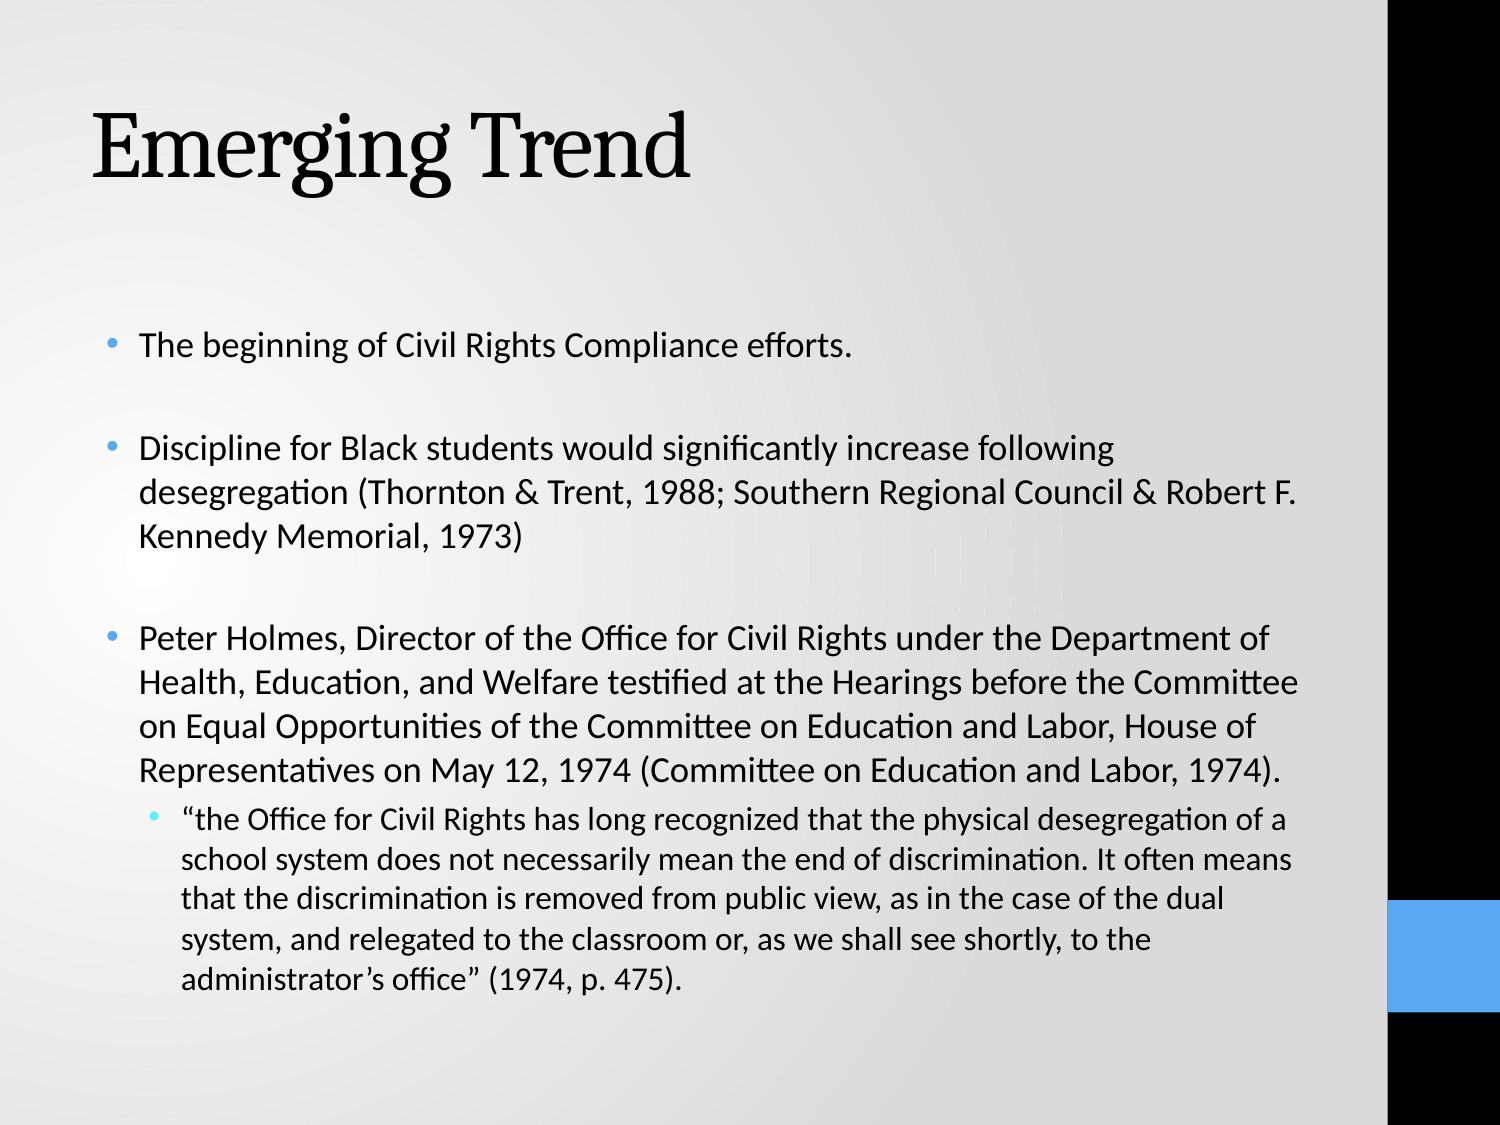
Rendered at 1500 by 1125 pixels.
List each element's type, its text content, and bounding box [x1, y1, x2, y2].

title Emerging Trend [75, 45, 1325, 233]
list The beginning of Civil Rights Compliance efforts. Discipline for Black students would significantly increase following desegregation (Thornton & Trent, 1988; Southern Regional Council & Robert F. Kennedy Memorial, 1973) Peter Holmes, Director of the Office for Civil Rights under the Department of Health, Education, and Welfare testified at the Hearings before the Committee on Equal Opportunities of the Committee on Education and Labor, House of Representatives on May 12, 1974 (Committee on Education and Labor, 1974). “the Office for Civil Rights has long recognized that the physical desegregation of a school system does not necessarily mean the end of discrimination. It often means that the discrimination is removed from public view, as in the case of the dual system, and relegated to the classroom or, as we shall see shortly, to the administrator’s office” (1974, p. 475). [75, 262, 1325, 1050]
